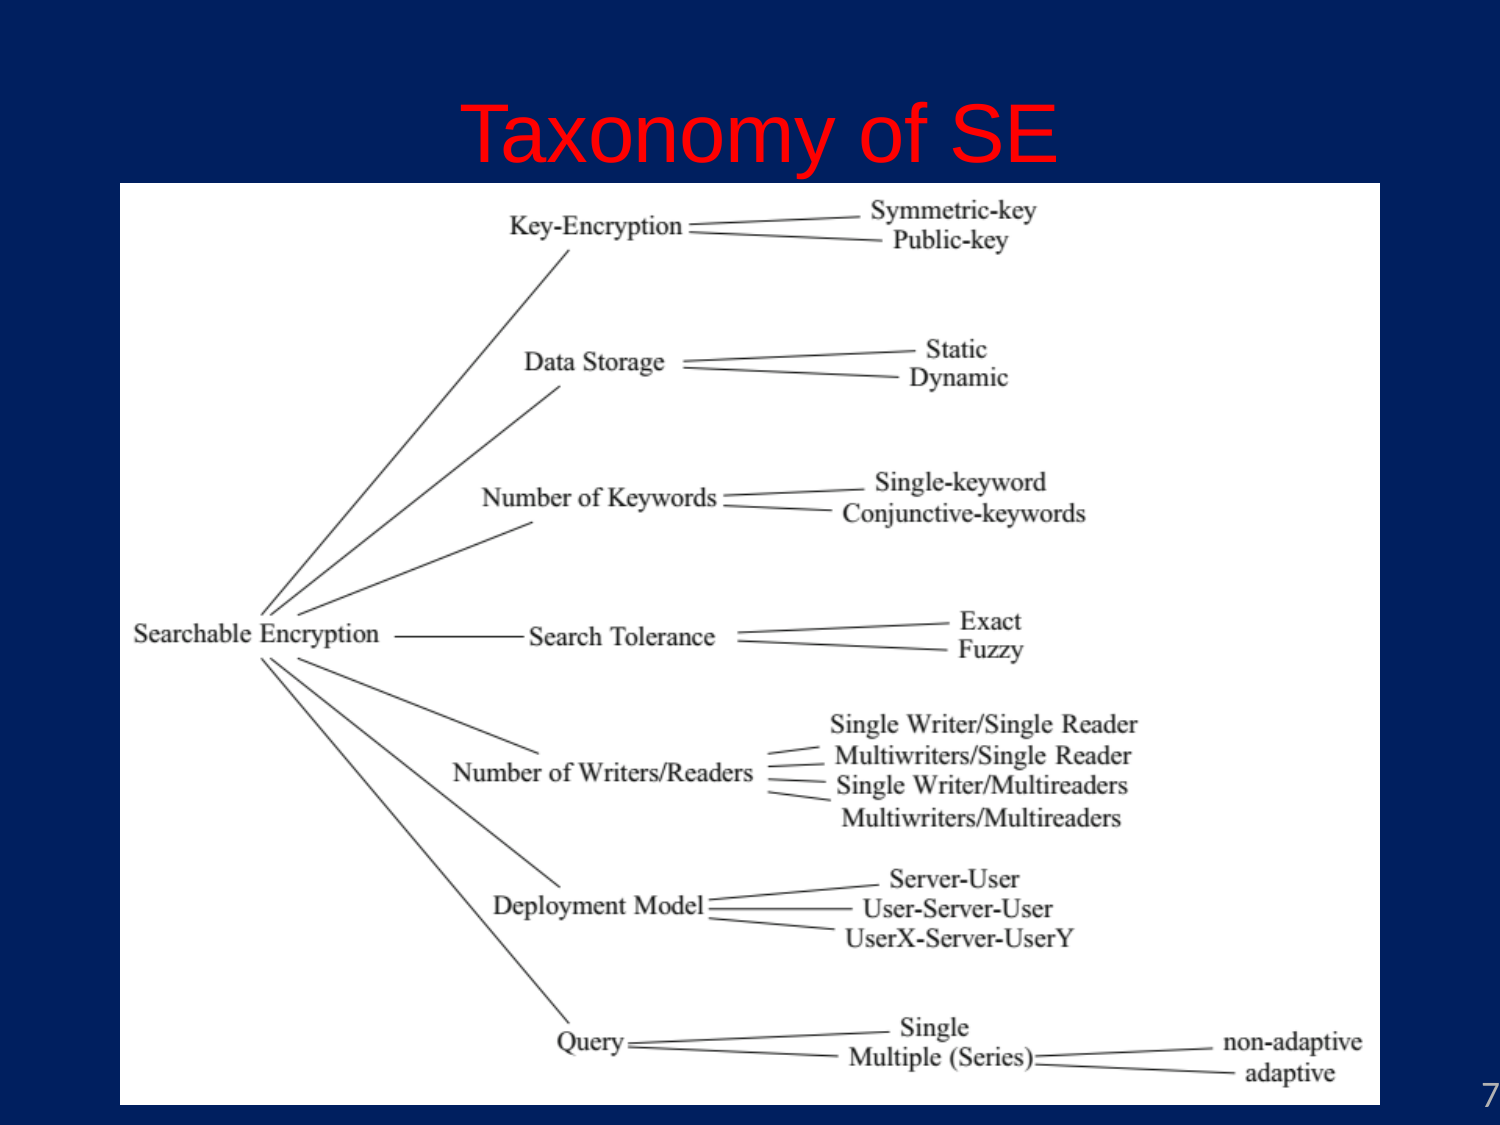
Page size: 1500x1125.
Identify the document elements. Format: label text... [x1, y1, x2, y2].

title Taxonomy of SE [44, 53, 1456, 267]
slide_number 7 [1437, 1069, 1500, 1125]
picture [120, 182, 1380, 1106]
